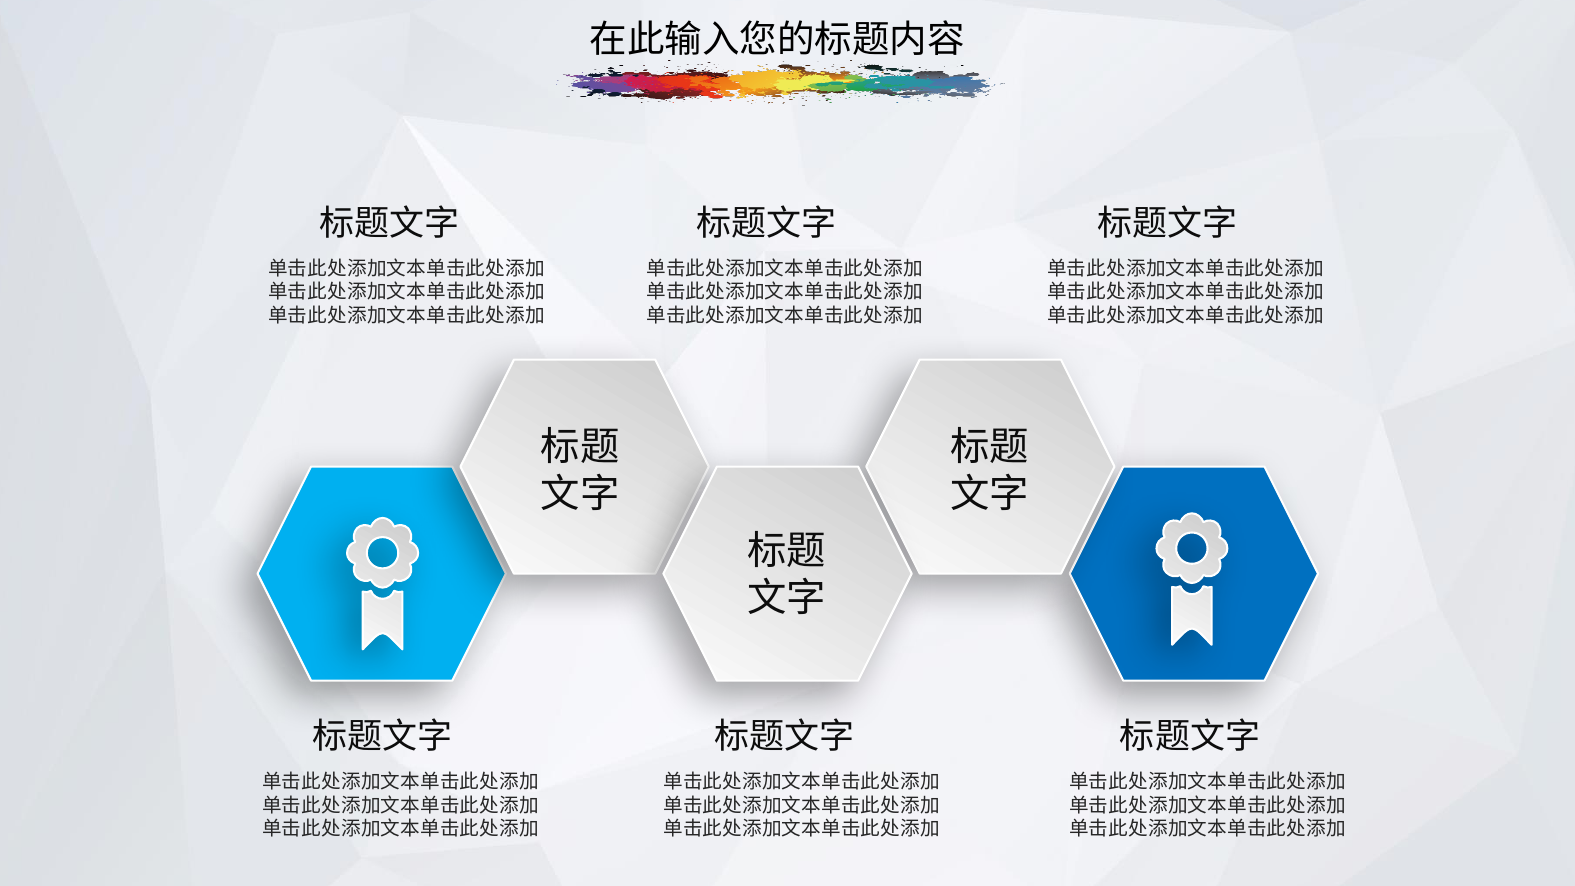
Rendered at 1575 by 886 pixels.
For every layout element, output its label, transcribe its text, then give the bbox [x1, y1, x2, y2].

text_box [865, 359, 1115, 574]
picture [0, 0, 1575, 886]
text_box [257, 466, 507, 681]
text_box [1068, 713, 1374, 849]
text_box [663, 713, 969, 849]
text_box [1047, 200, 1353, 335]
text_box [460, 359, 709, 574]
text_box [663, 466, 912, 681]
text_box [1069, 466, 1319, 681]
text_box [268, 200, 951, 335]
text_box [261, 713, 568, 849]
text_box 在此输入您的标题内容 [578, 9, 990, 56]
